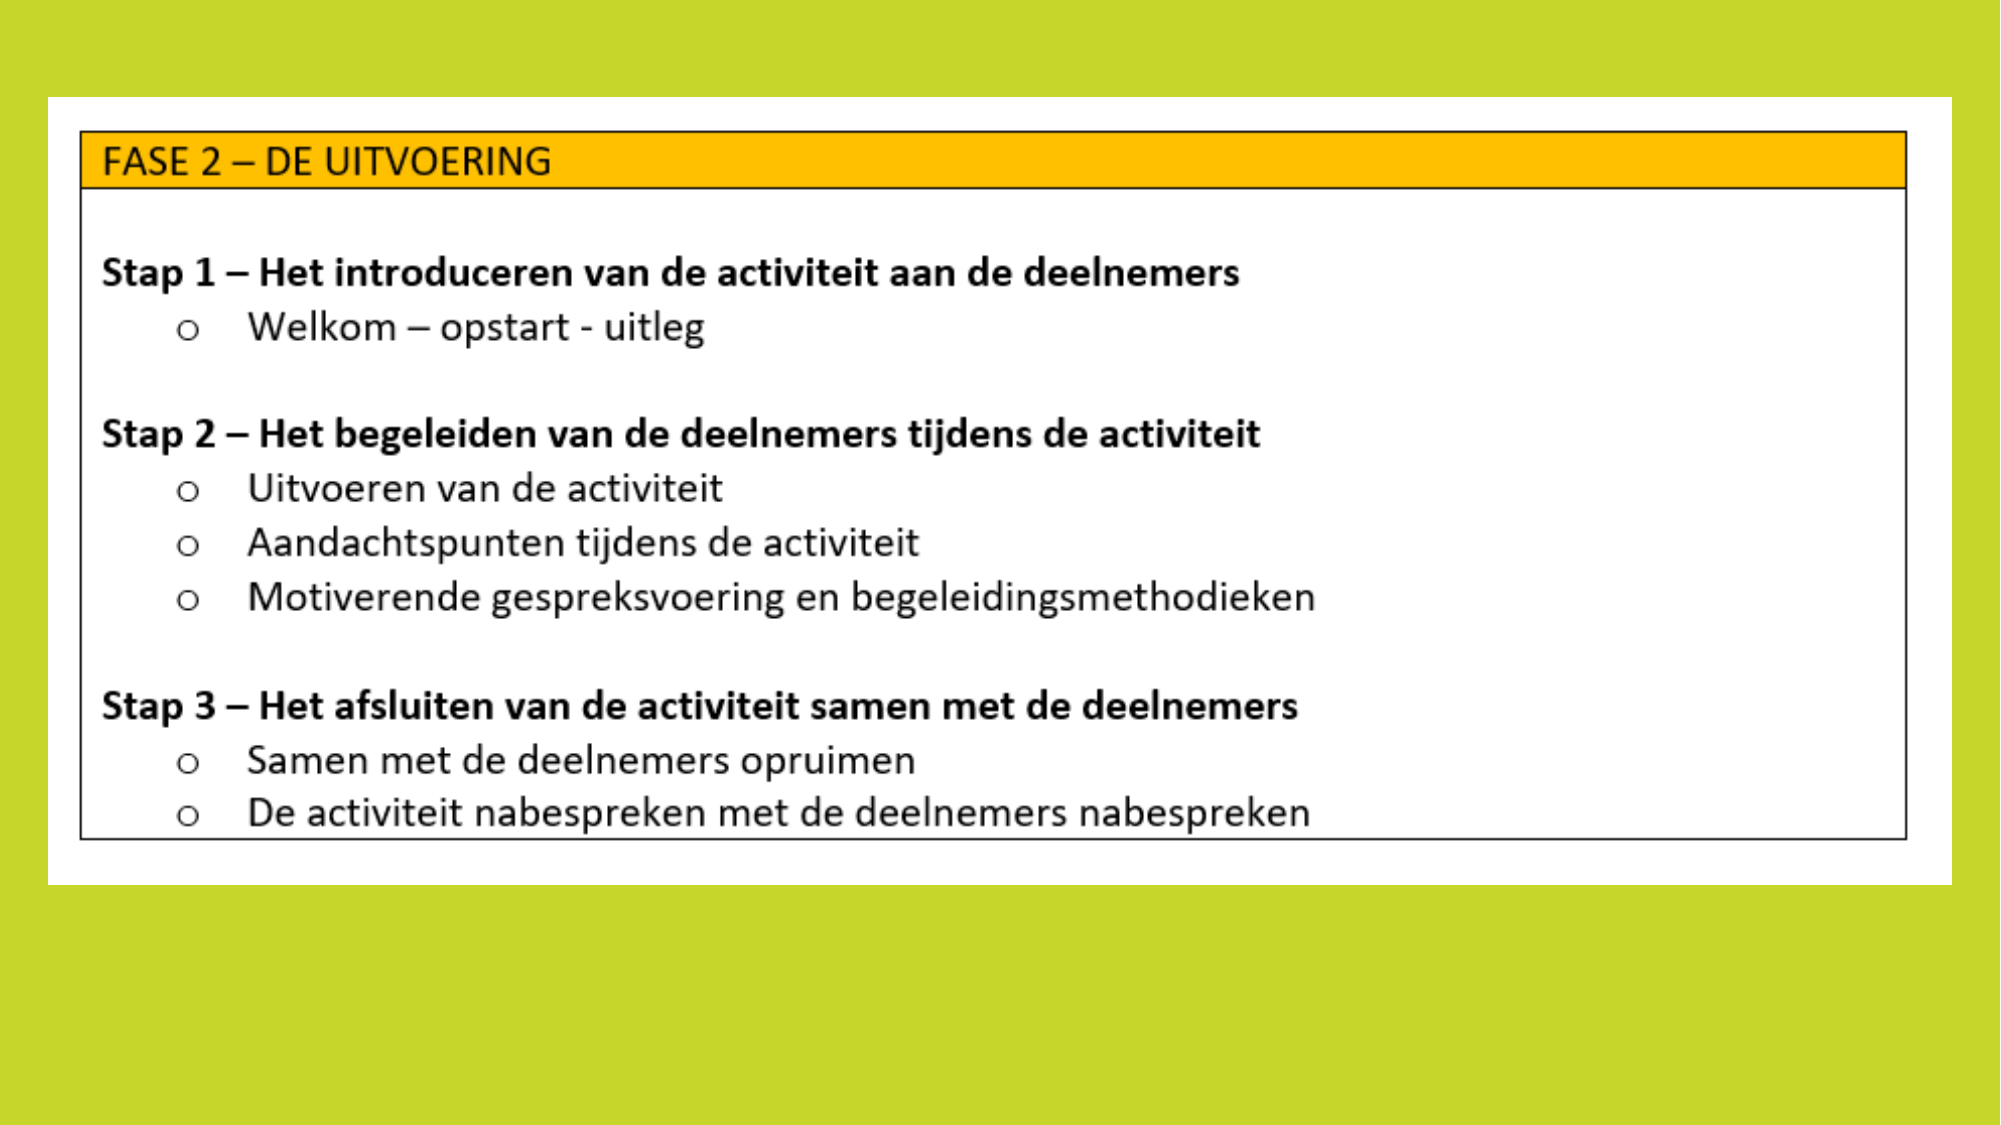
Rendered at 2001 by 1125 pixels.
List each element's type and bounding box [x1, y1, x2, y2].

picture [47, 96, 1952, 886]
